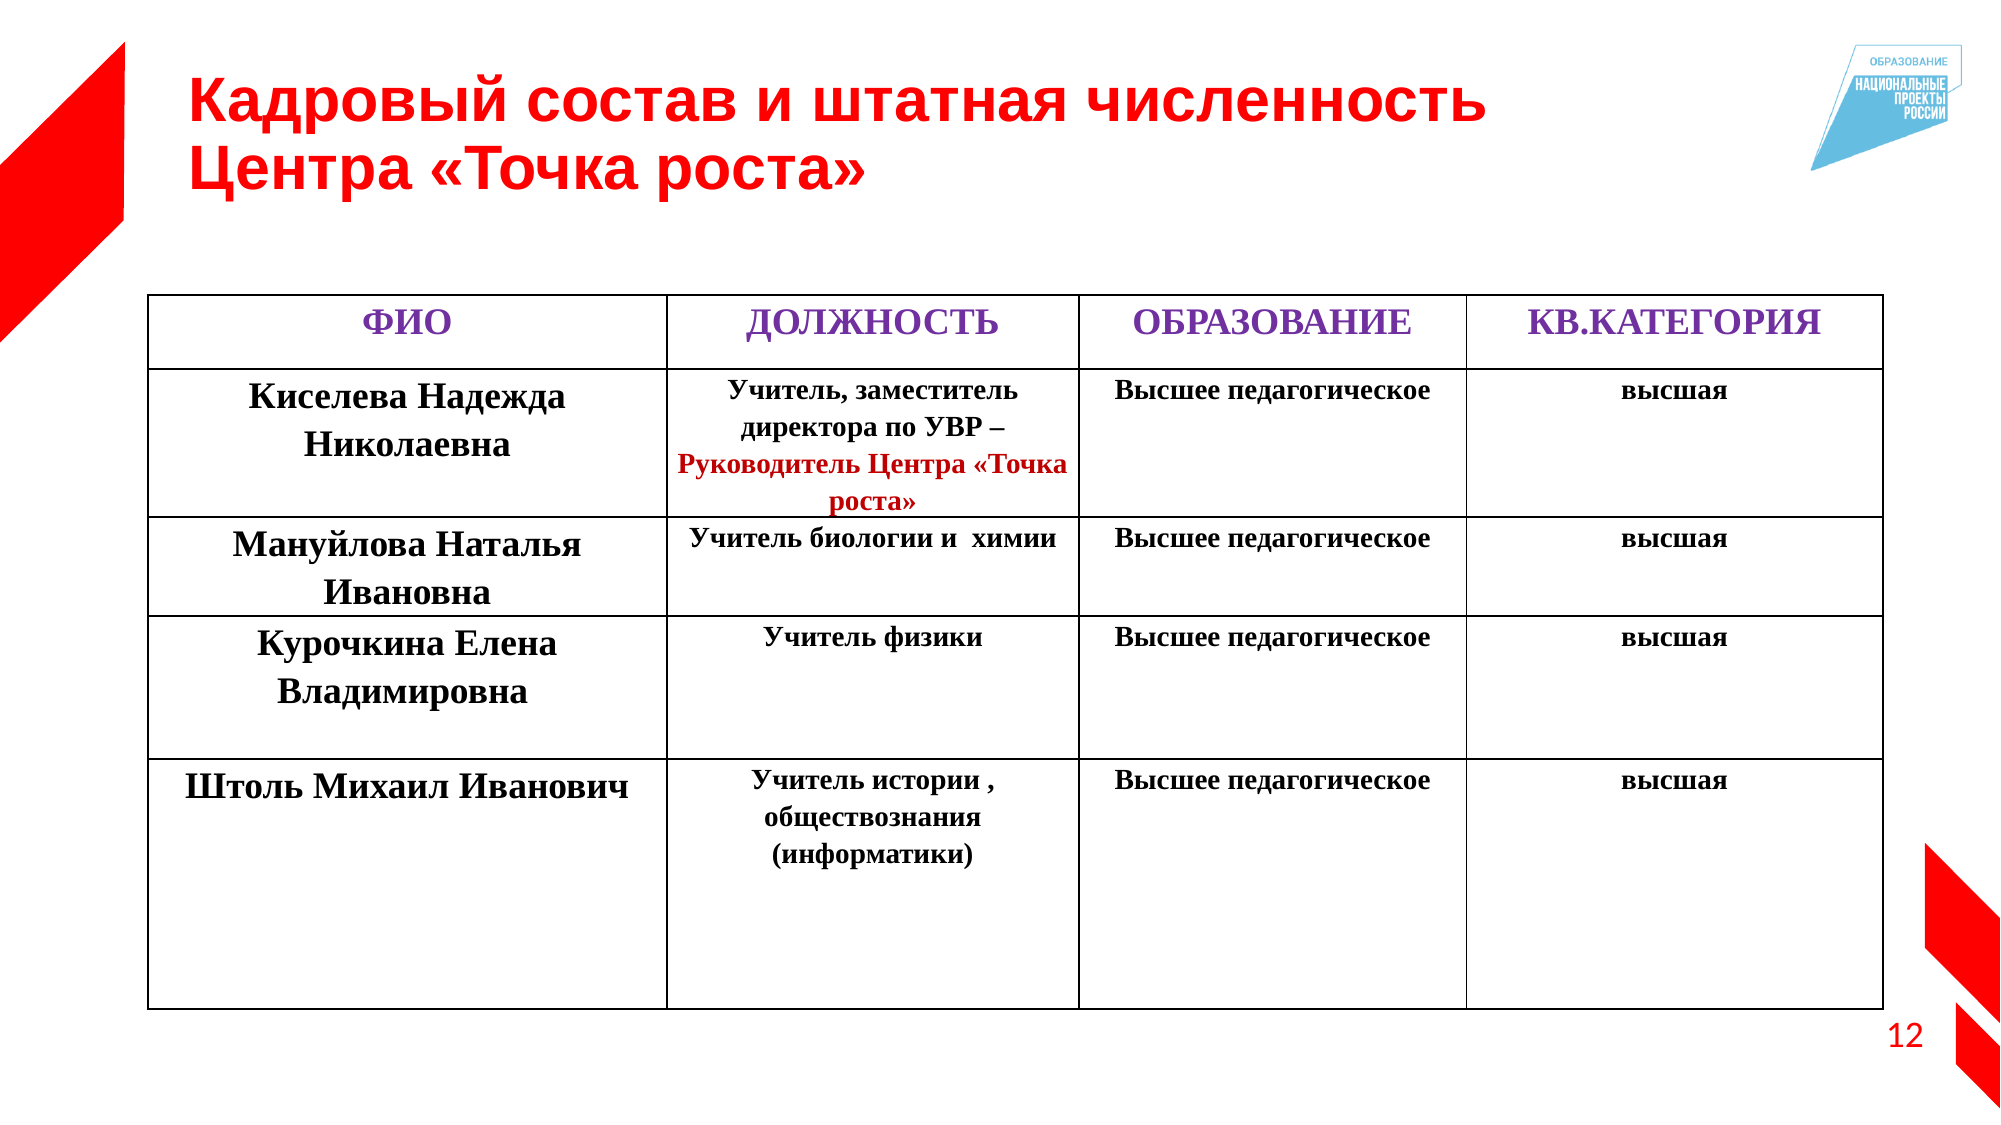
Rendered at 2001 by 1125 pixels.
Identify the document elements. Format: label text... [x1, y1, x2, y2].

table_cell Учитель биологии и химии [668, 518, 1078, 615]
table_cell Мануйлова Наталья Ивановна [149, 518, 666, 615]
table_cell высшая [1467, 760, 1882, 1008]
table_header ОБРАЗОВАНИЕ [1080, 296, 1466, 368]
table_header ДОЛЖНОСТЬ [668, 296, 1078, 368]
table_cell Киселева Надежда Николаевна [149, 370, 666, 516]
table_cell Высшее педагогическое [1080, 518, 1466, 615]
table_header КВ.КАТЕГОРИЯ [1467, 296, 1882, 368]
table_cell Высшее педагогическое [1080, 760, 1466, 1008]
table_cell высшая [1467, 370, 1882, 516]
table_cell Штоль Михаил Иванович [149, 760, 666, 1008]
picture [1802, 41, 1963, 175]
table_cell Учитель истории , обществознания (информатики) [668, 760, 1078, 1008]
table_cell высшая [1467, 518, 1882, 615]
table_cell Высшее педагогическое [1080, 370, 1466, 516]
table_cell Учитель, заместитель директора по УВР –Руководитель Центра «Точка роста» [668, 370, 1078, 516]
table_cell Курочкина Елена Владимировна [149, 617, 666, 758]
table_cell Высшее педагогическое [1080, 617, 1466, 758]
table_header ФИО [149, 296, 666, 368]
title Кадровый состав и штатная численность Центра «Точка роста» [180, 59, 1503, 211]
table_cell Учитель физики [668, 617, 1078, 758]
table_cell высшая [1467, 617, 1882, 758]
